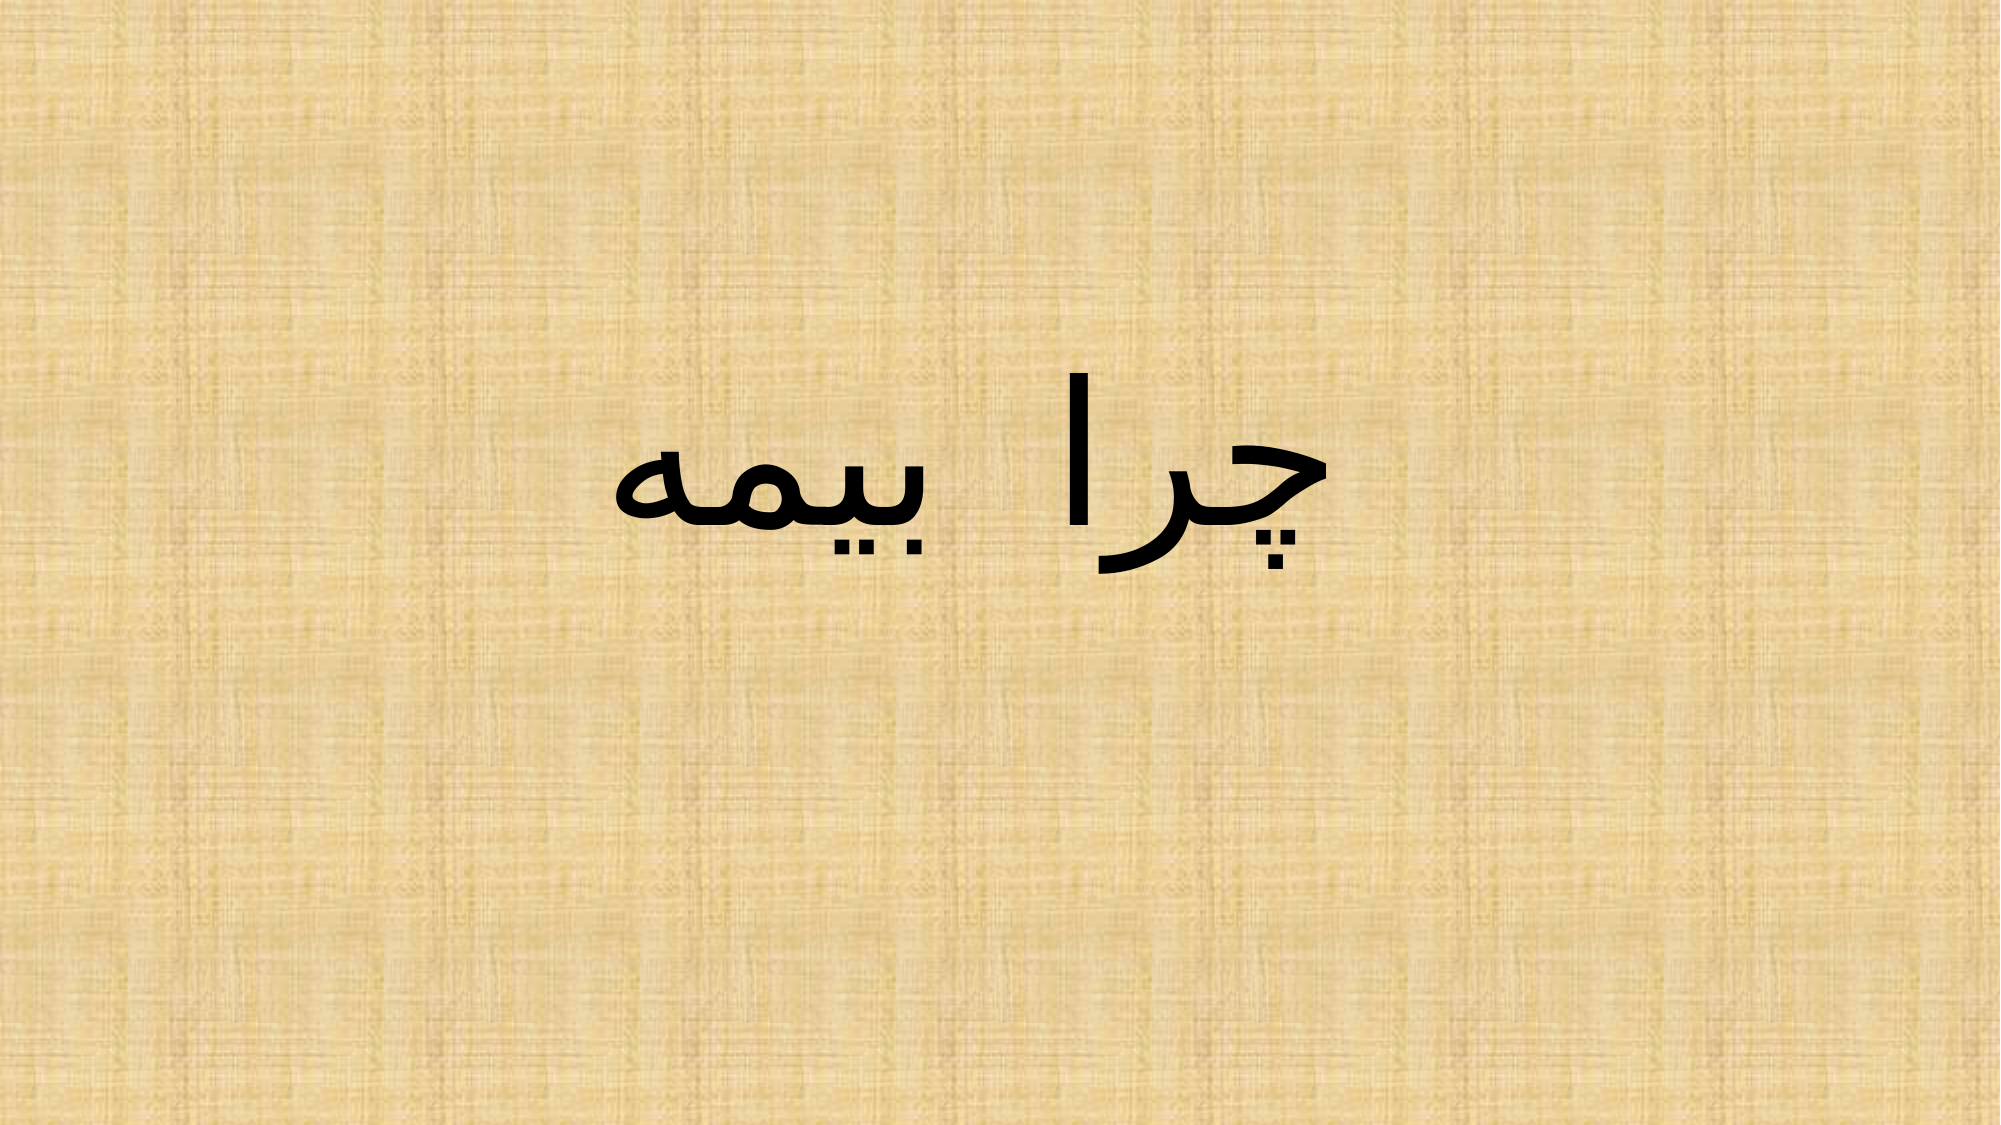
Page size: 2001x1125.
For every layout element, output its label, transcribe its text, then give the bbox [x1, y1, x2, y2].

picture [0, 0, 2000, 1125]
title چرا بیمه [249, 184, 1750, 576]
